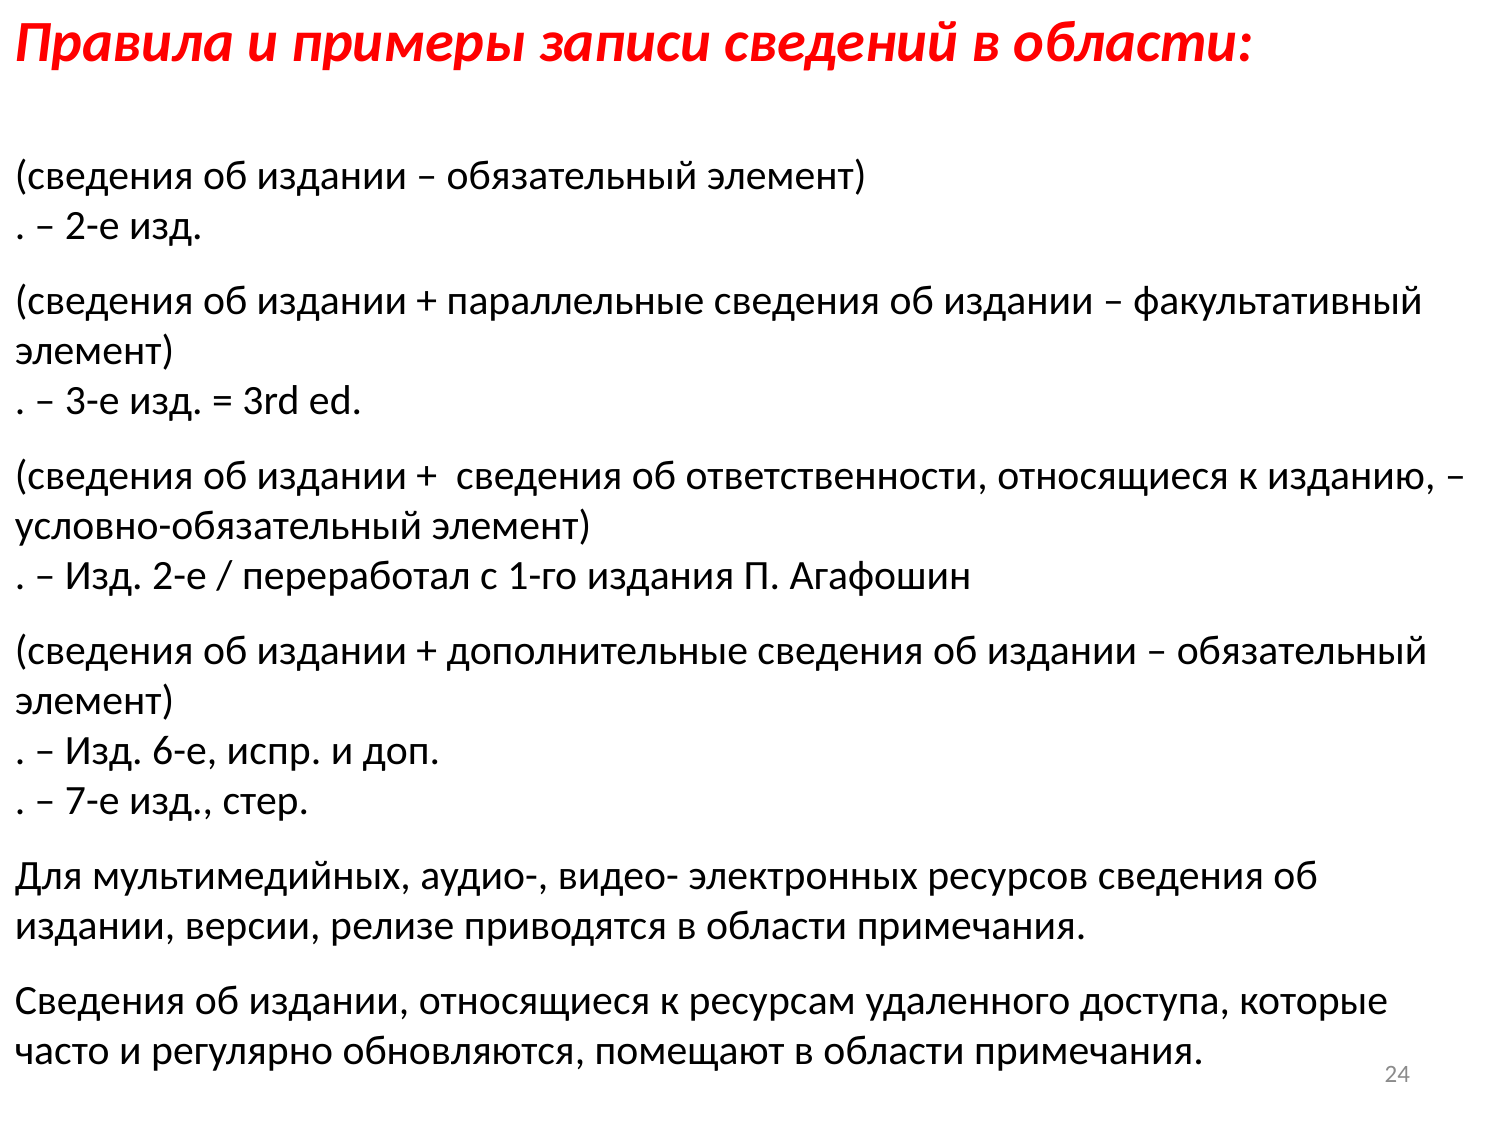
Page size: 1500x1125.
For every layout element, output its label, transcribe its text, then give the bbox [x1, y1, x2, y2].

text_box Правила и примеры записи сведений в области: (сведения об издании – обязательный элемент) . – 2-е изд. (сведения об издании + параллельные сведения об издании – факультативный элемент) . – 3-е изд. = 3rd ed. (сведения об издании + сведения об ответственности, относящиеся к изданию, – условно-обязательный элемент) . – Изд. 2-е / переработал с 1-го издания П. Агафошин (сведения об издании + дополнительные сведения об издании – обязательный элемент) . – Изд. 6-е, испр. и доп. . – 7-е изд., стер. Для мультимедийных, аудио-, видео- электронных ресурсов сведения об издании, версии, релизе приводятся в области примечания. Сведения об издании, относящиеся к ресурсам удаленного доступа, которые часто и регулярно обновляются, помещают в области примечания. [0, 0, 1483, 1125]
